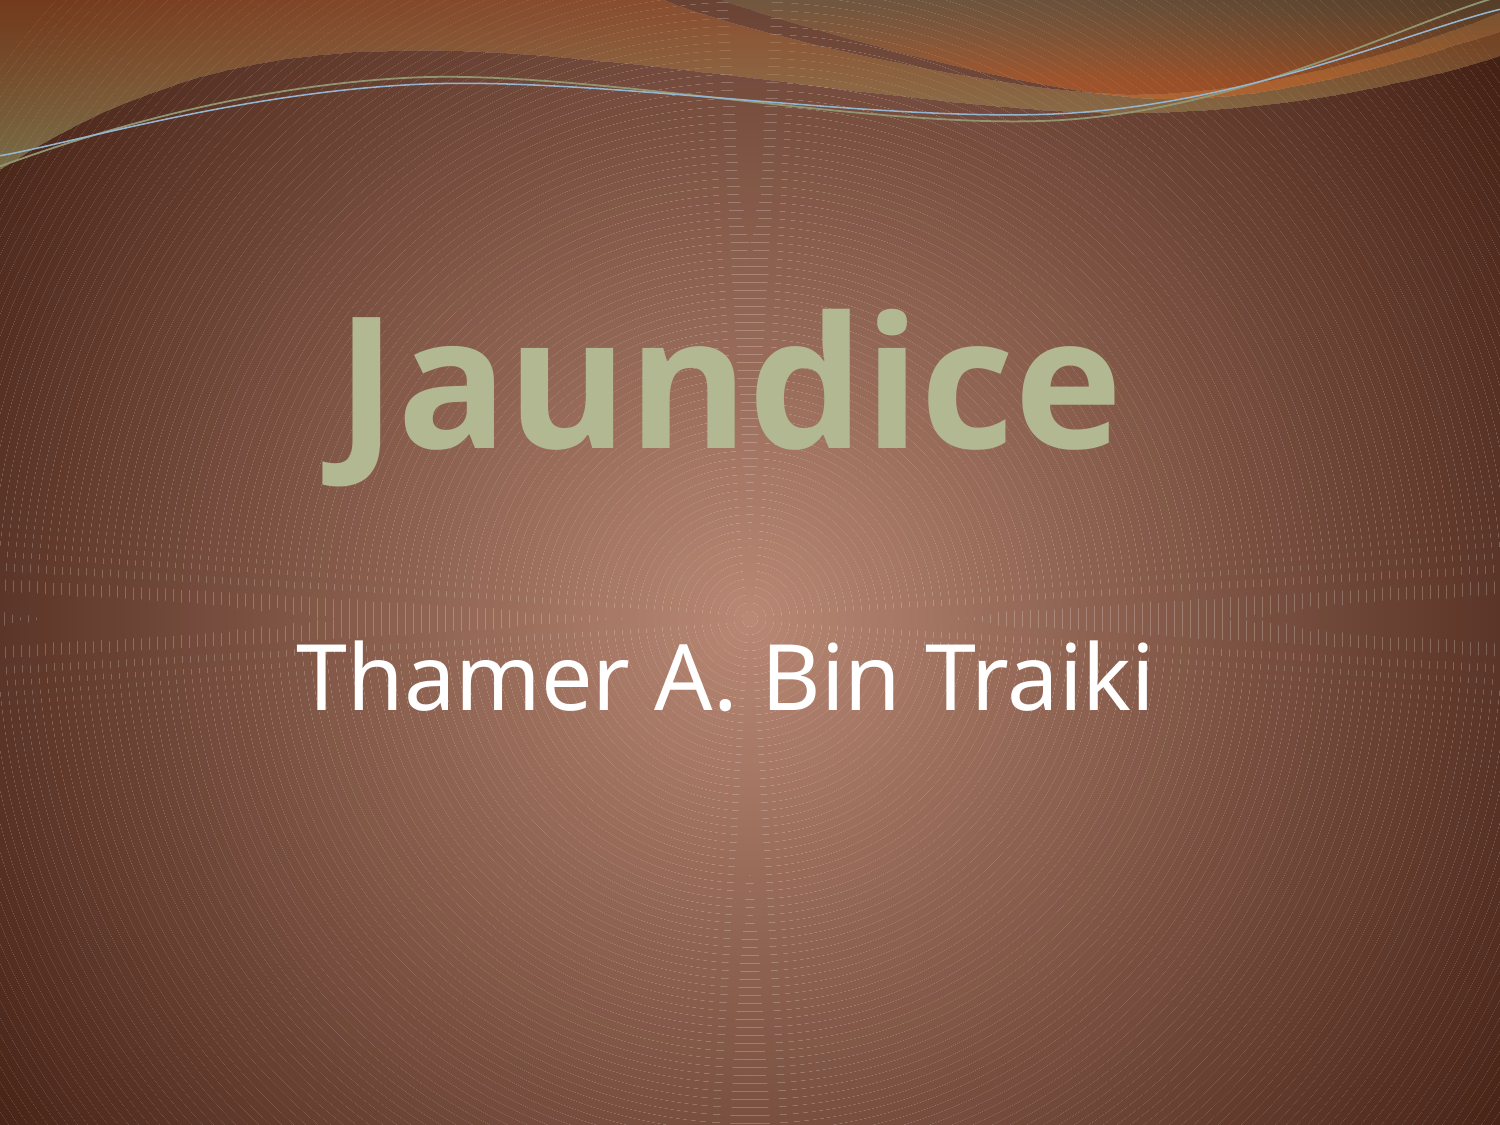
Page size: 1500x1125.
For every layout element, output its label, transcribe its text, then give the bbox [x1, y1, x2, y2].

title Jaundice [87, 224, 1376, 525]
subtitle Thamer A. Bin Traiki [87, 529, 1376, 818]
